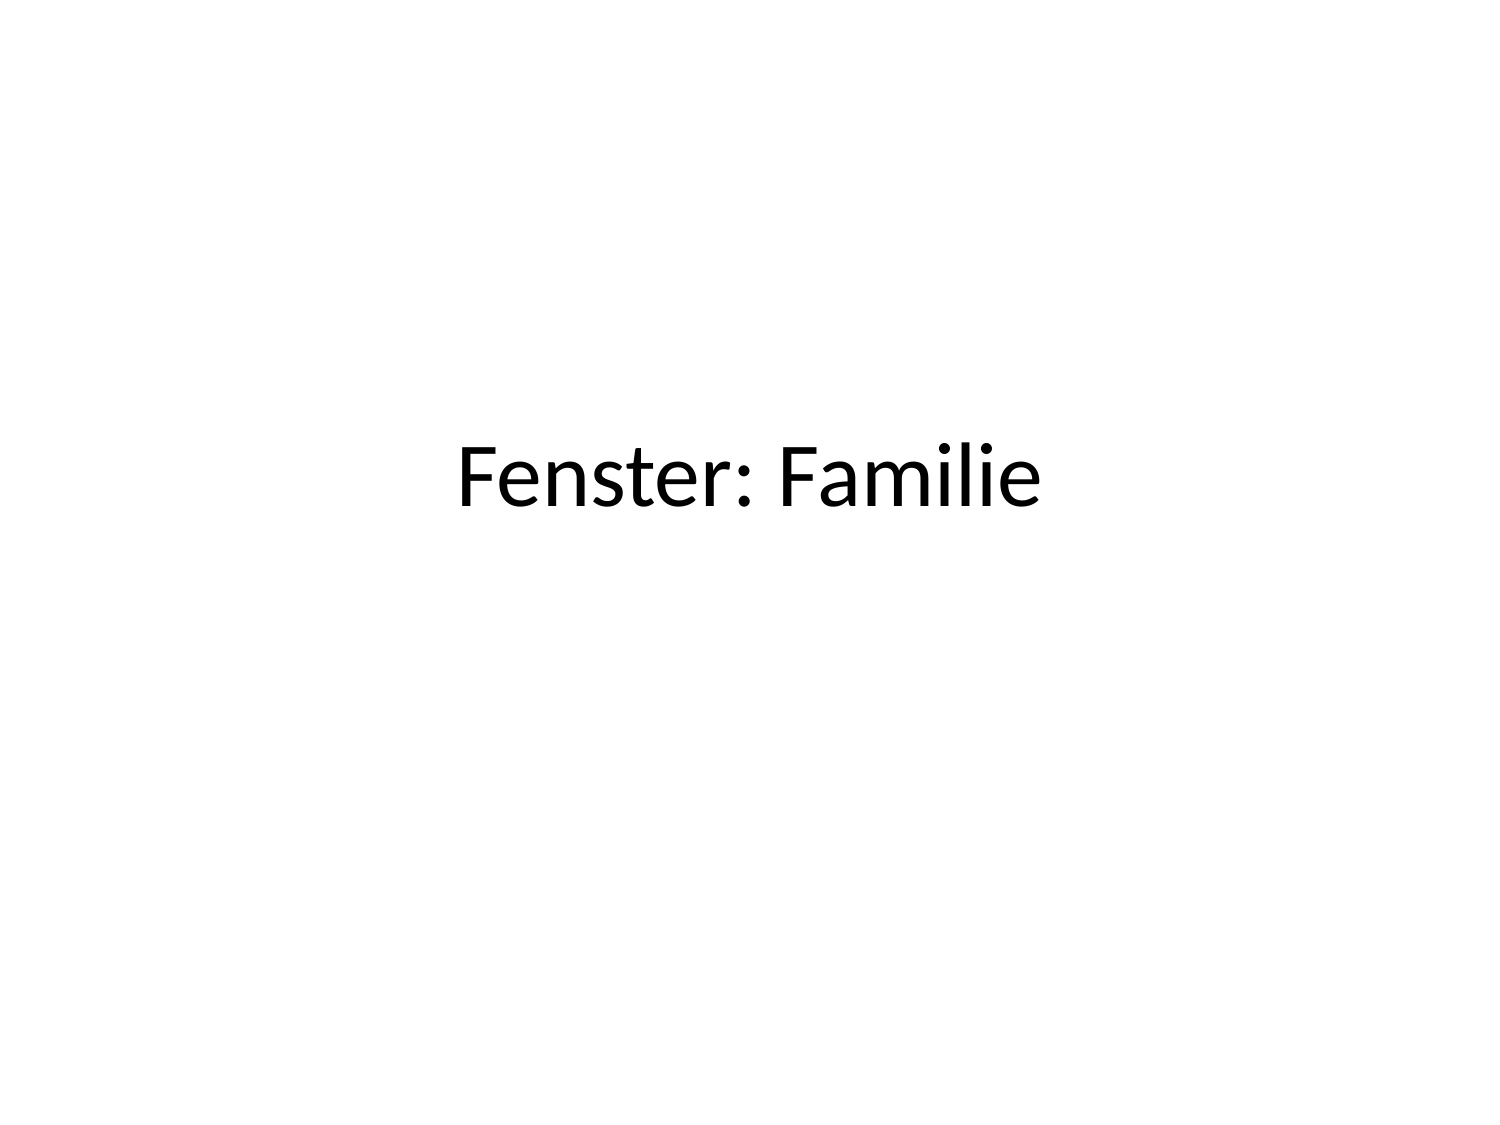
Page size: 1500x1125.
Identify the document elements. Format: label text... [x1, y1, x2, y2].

title Fenster: Familie [112, 349, 1388, 591]
